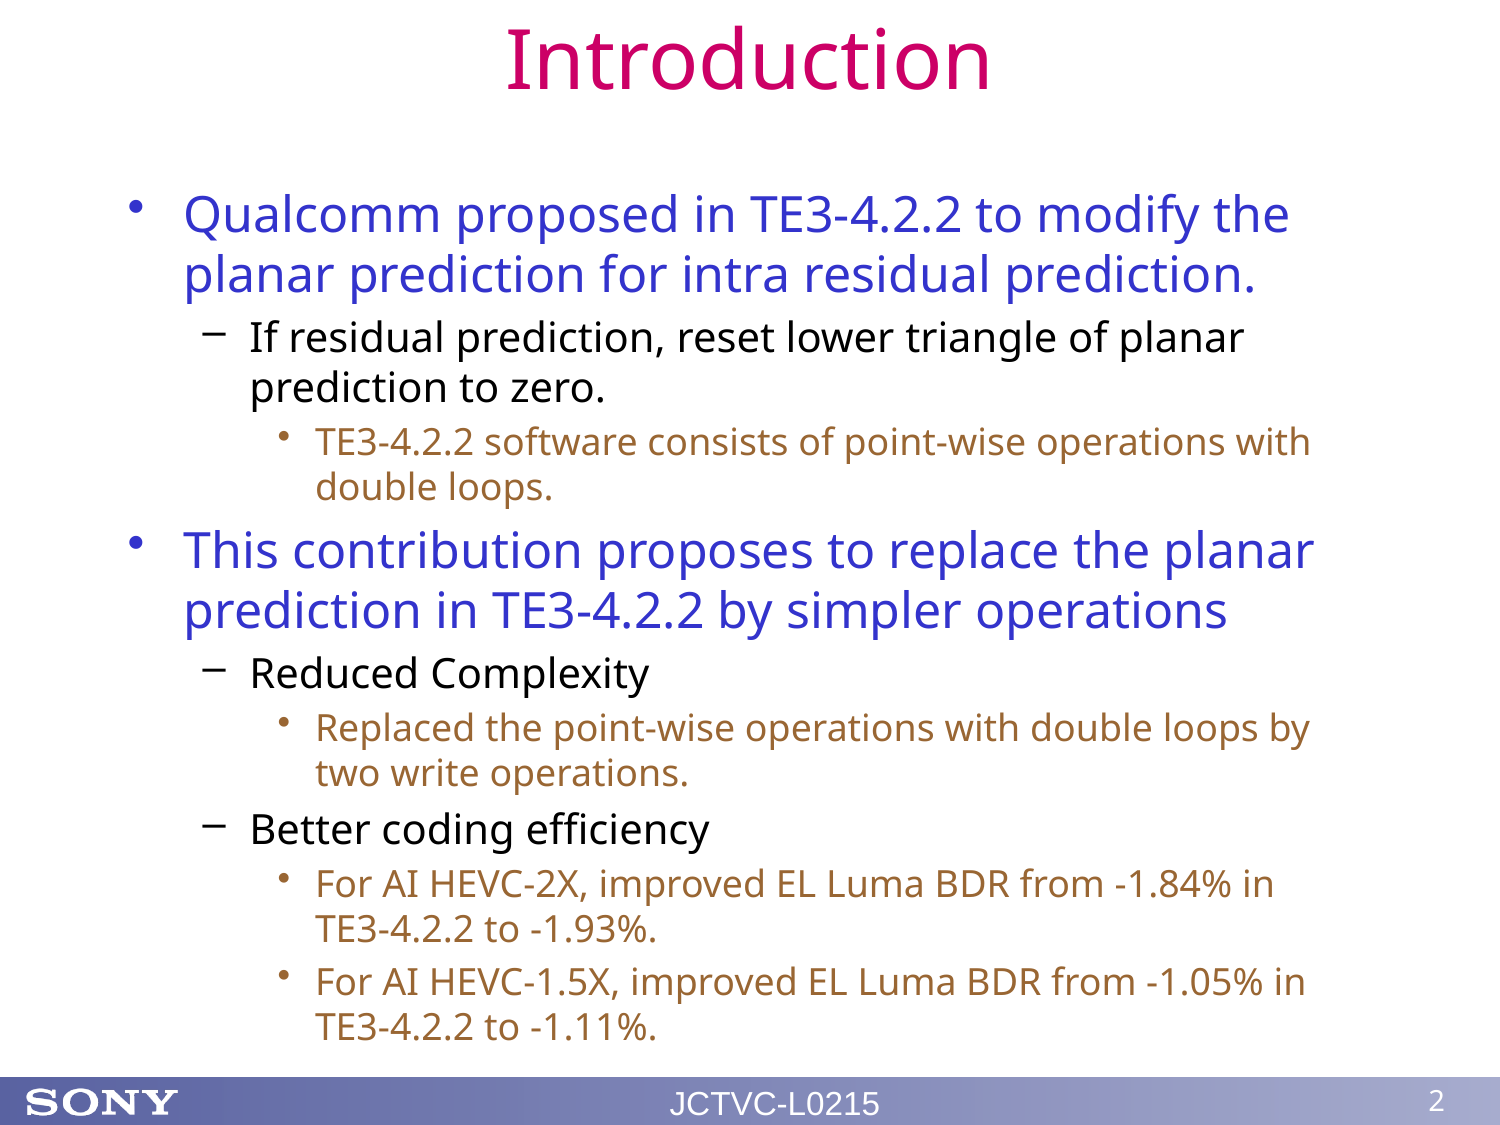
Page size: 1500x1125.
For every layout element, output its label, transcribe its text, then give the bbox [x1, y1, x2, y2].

picture [26, 1088, 178, 1116]
list Qualcomm proposed in TE3-4.2.2 to modify the planar prediction for intra residual prediction. If residual prediction, reset lower triangle of planar prediction to zero. TE3-4.2.2 software consists of point-wise operations with double loops. This contribution proposes to replace the planar prediction in TE3-4.2.2 by simpler operations Reduced Complexity Replaced the point-wise operations with double loops by two write operations. Better coding efficiency For AI HEVC-2X, improved EL Luma BDR from -1.84% in TE3-4.2.2 to -1.93%. For AI HEVC-1.5X, improved EL Luma BDR from -1.05% in TE3-4.2.2 to -1.11%. [112, 174, 1388, 1076]
slide_number 2 [1147, 1074, 1461, 1125]
title Introduction [112, 0, 1388, 115]
footer JCTVC-L0215 [537, 1074, 1013, 1125]
